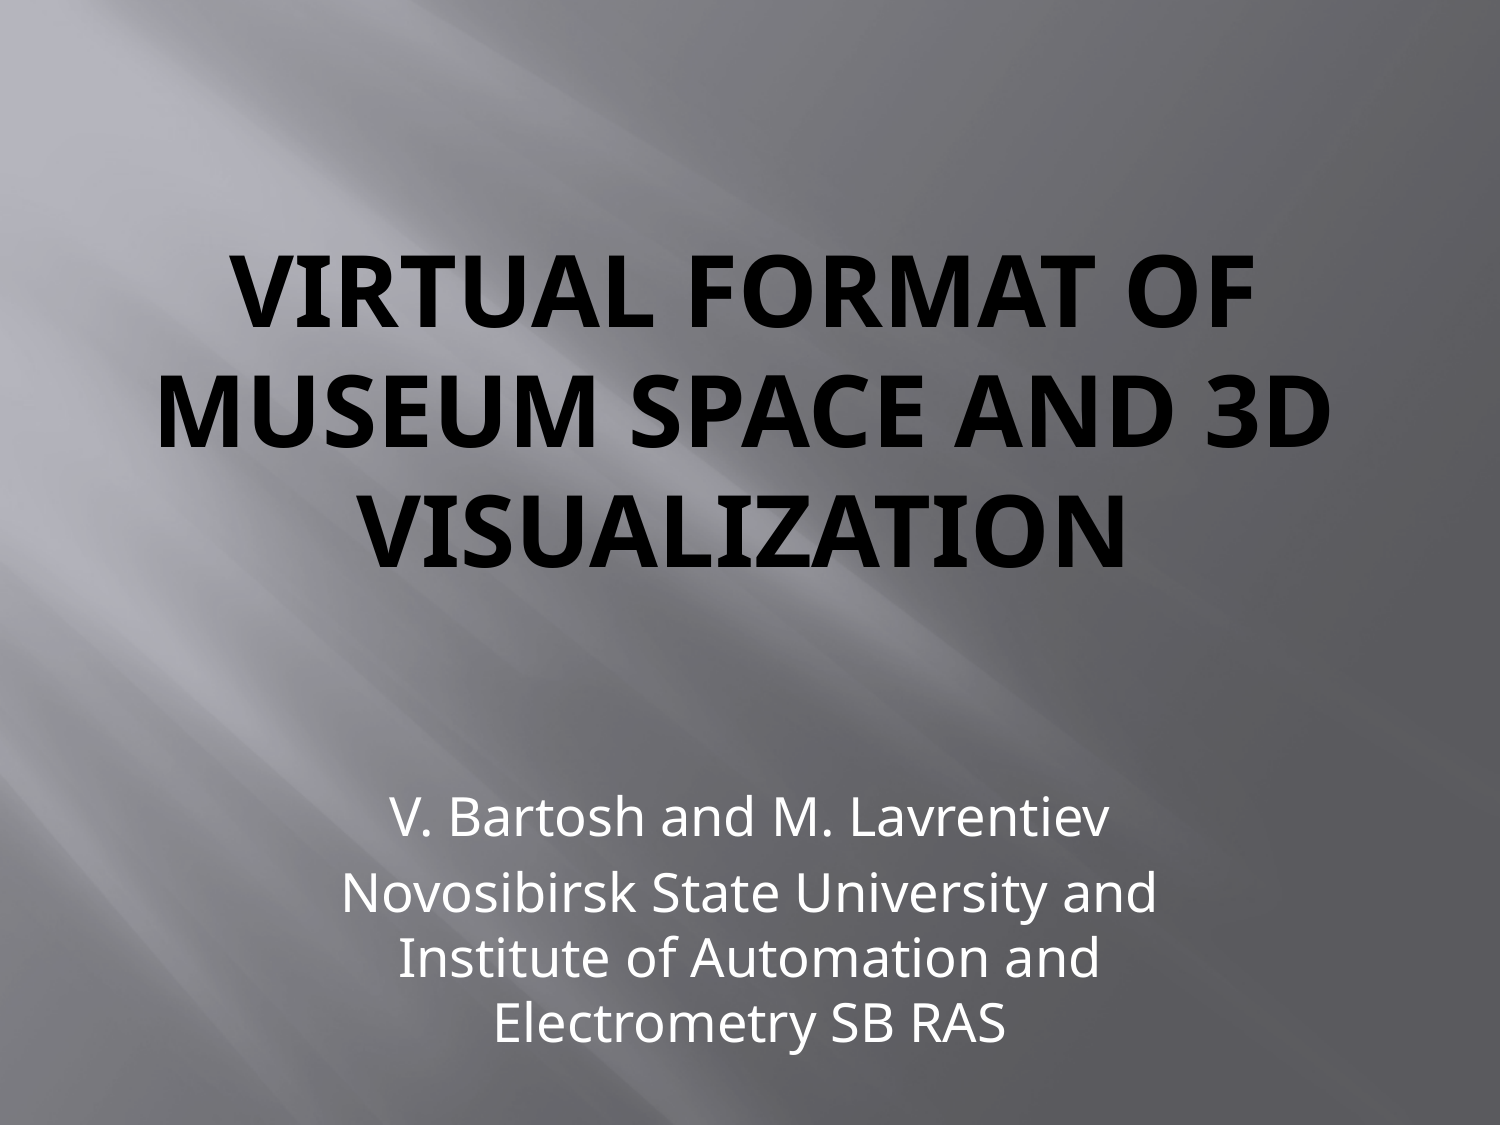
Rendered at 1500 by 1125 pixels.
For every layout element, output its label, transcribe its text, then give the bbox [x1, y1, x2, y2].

title Virtual Format of Museum space and 3d visualization [69, 137, 1420, 588]
subtitle V. Bartosh and M. Lavrentiev Novosibirsk State University and Institute of Automation and Electrometry SB RAS [225, 774, 1275, 1063]
